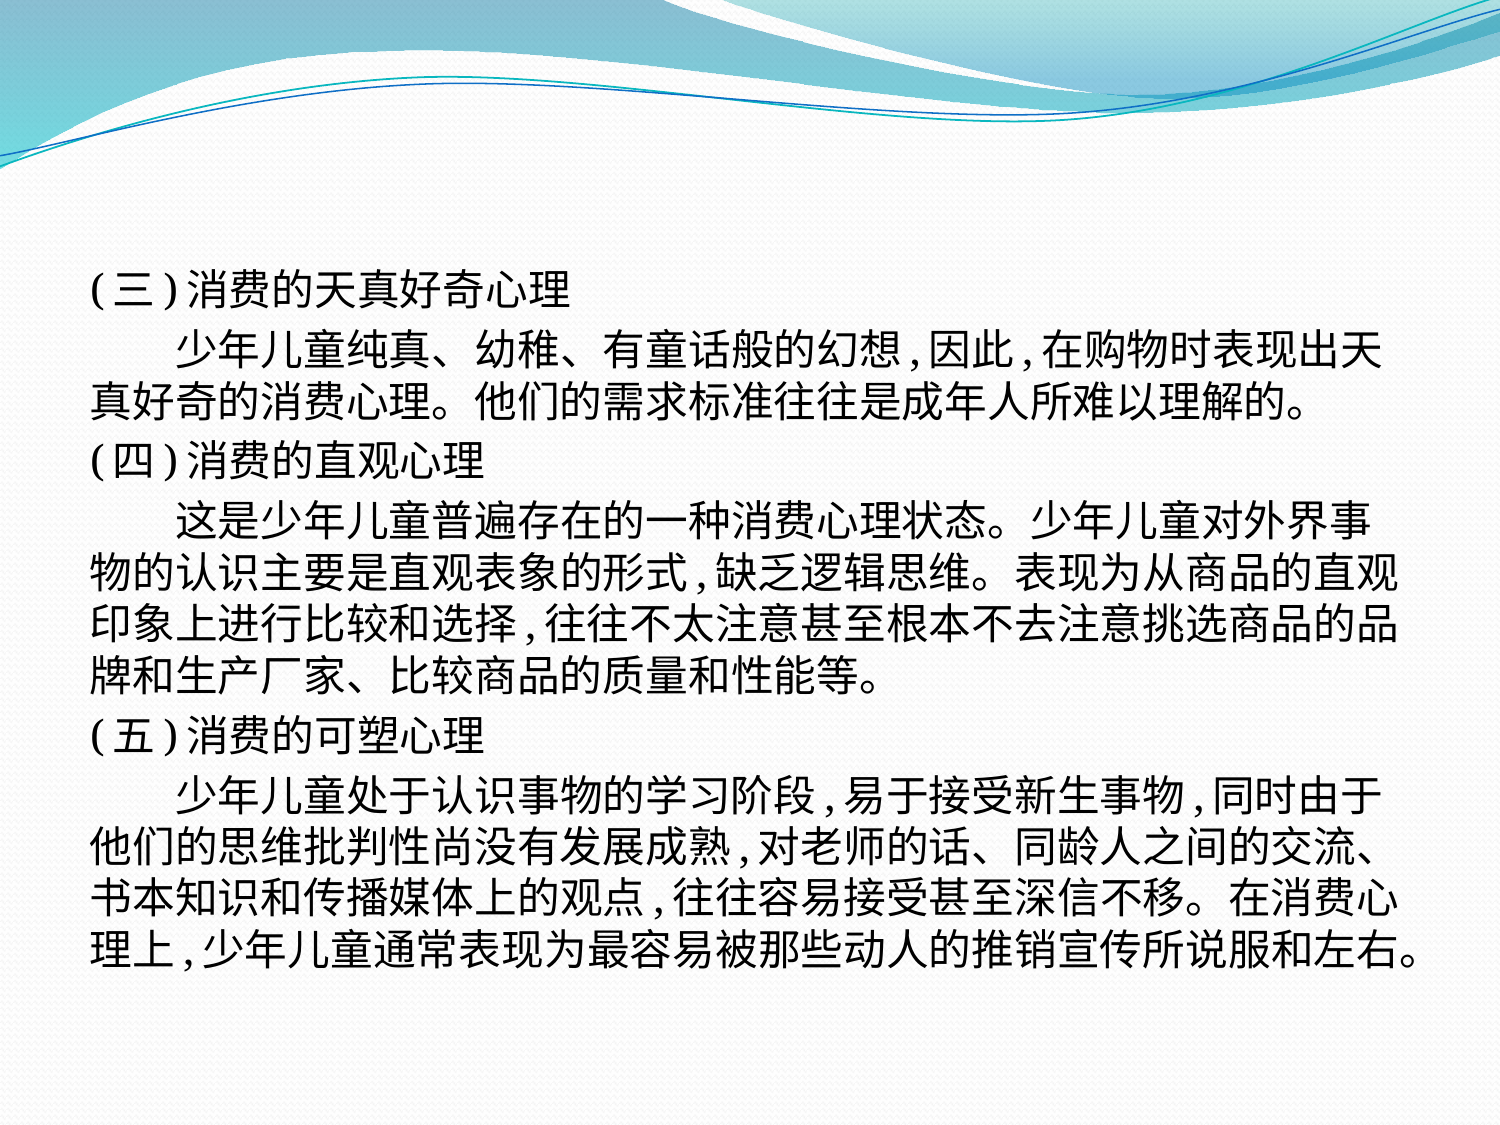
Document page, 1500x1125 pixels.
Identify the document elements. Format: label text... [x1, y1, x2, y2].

list (三)消费的天真好奇心理 少年儿童纯真、幼稚、有童话般的幻想,因此,在购物时表现出天真好奇的消费心理。他们的需求标准往往是成年人所难以理解的。 (四)消费的直观心理 这是少年儿童普遍存在的一种消费心理状态。少年儿童对外界事物的认识主要是直观表象的形式,缺乏逻辑思维。表现为从商品的直观印象上进行比较和选择,往往不太注意甚至根本不去注意挑选商品的品牌和生产厂家、比较商品的质量和性能等。 (五)消费的可塑心理 少年儿童处于认识事物的学习阶段,易于接受新生事物,同时由于他们的思维批判性尚没有发展成熟,对老师的话、同龄人之间的交流、书本知识和传播媒体上的观点,往往容易接受甚至深信不移。在消费心理上,少年儿童通常表现为最容易被那些动人的推销宣传所说服和左右。 [75, 255, 1425, 1038]
